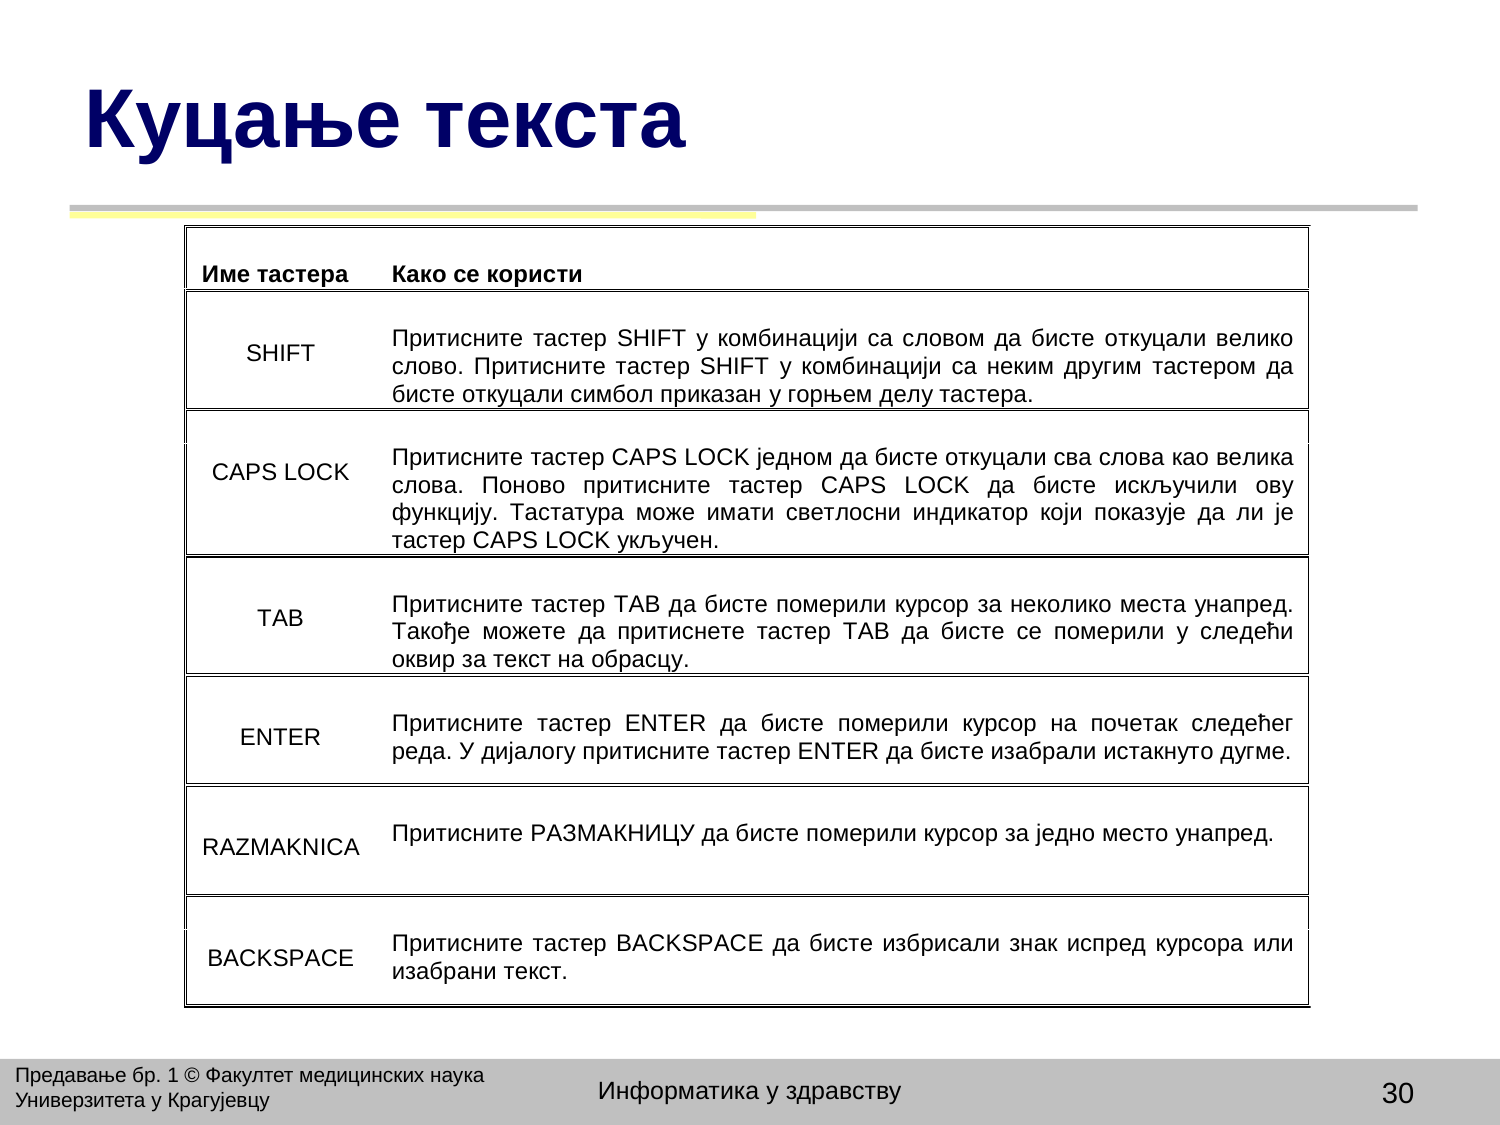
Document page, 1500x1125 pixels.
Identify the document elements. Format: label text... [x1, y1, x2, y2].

title Куцање текста [69, 19, 1426, 208]
slide_number 30 [1079, 1066, 1430, 1125]
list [183, 224, 1311, 1050]
footer Информатика у здравству [512, 1066, 988, 1125]
slide_number Предавање бр. 1 © Факултет медицинских наука Универзитета у Крагујевцу [0, 1053, 599, 1108]
